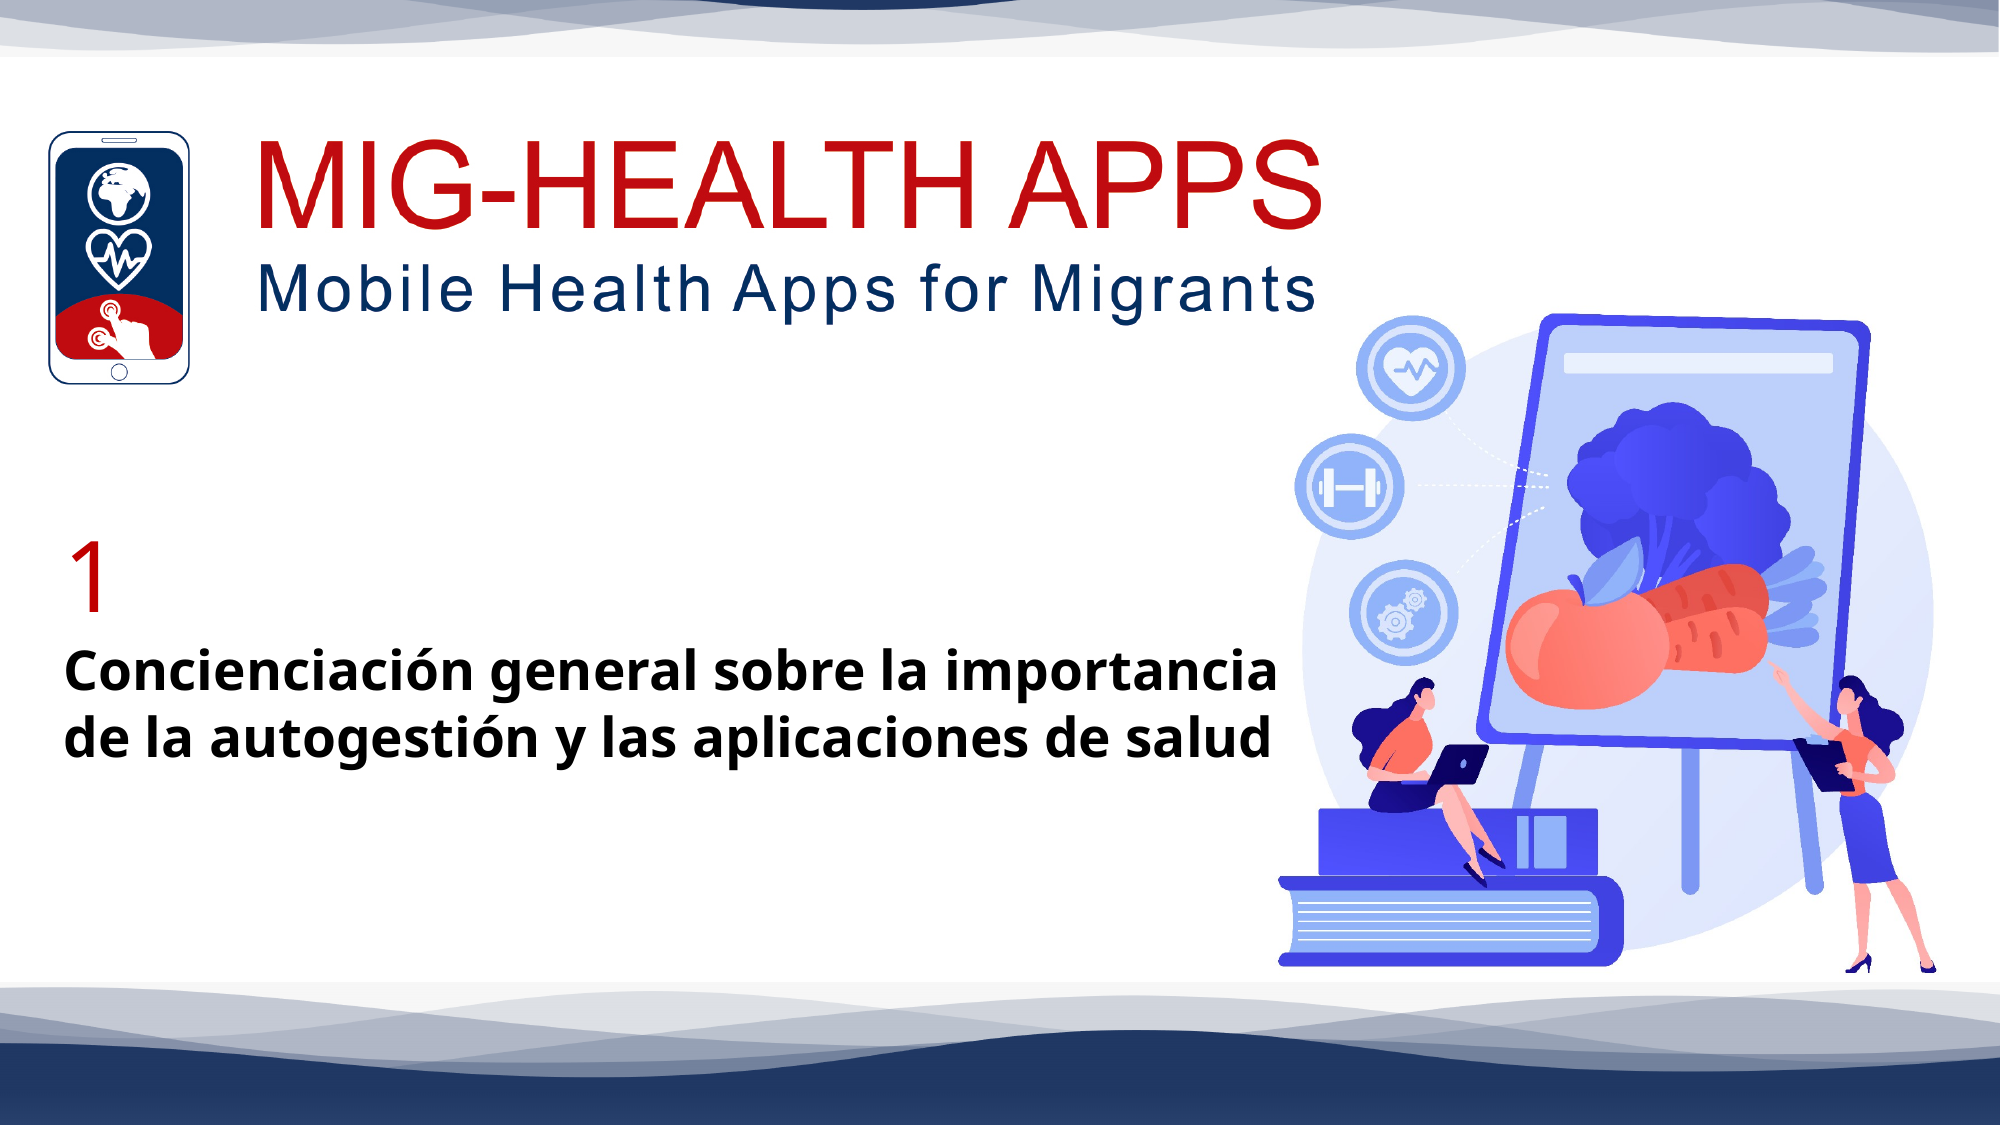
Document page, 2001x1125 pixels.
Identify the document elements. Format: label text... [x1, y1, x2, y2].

picture [48, 131, 191, 385]
text_box 1 Concienciación general sobre la importancia de la autogestión y las aplicaciones de salud [48, 489, 1256, 821]
picture [0, 61, 2000, 1125]
picture [0, 0, 1999, 57]
